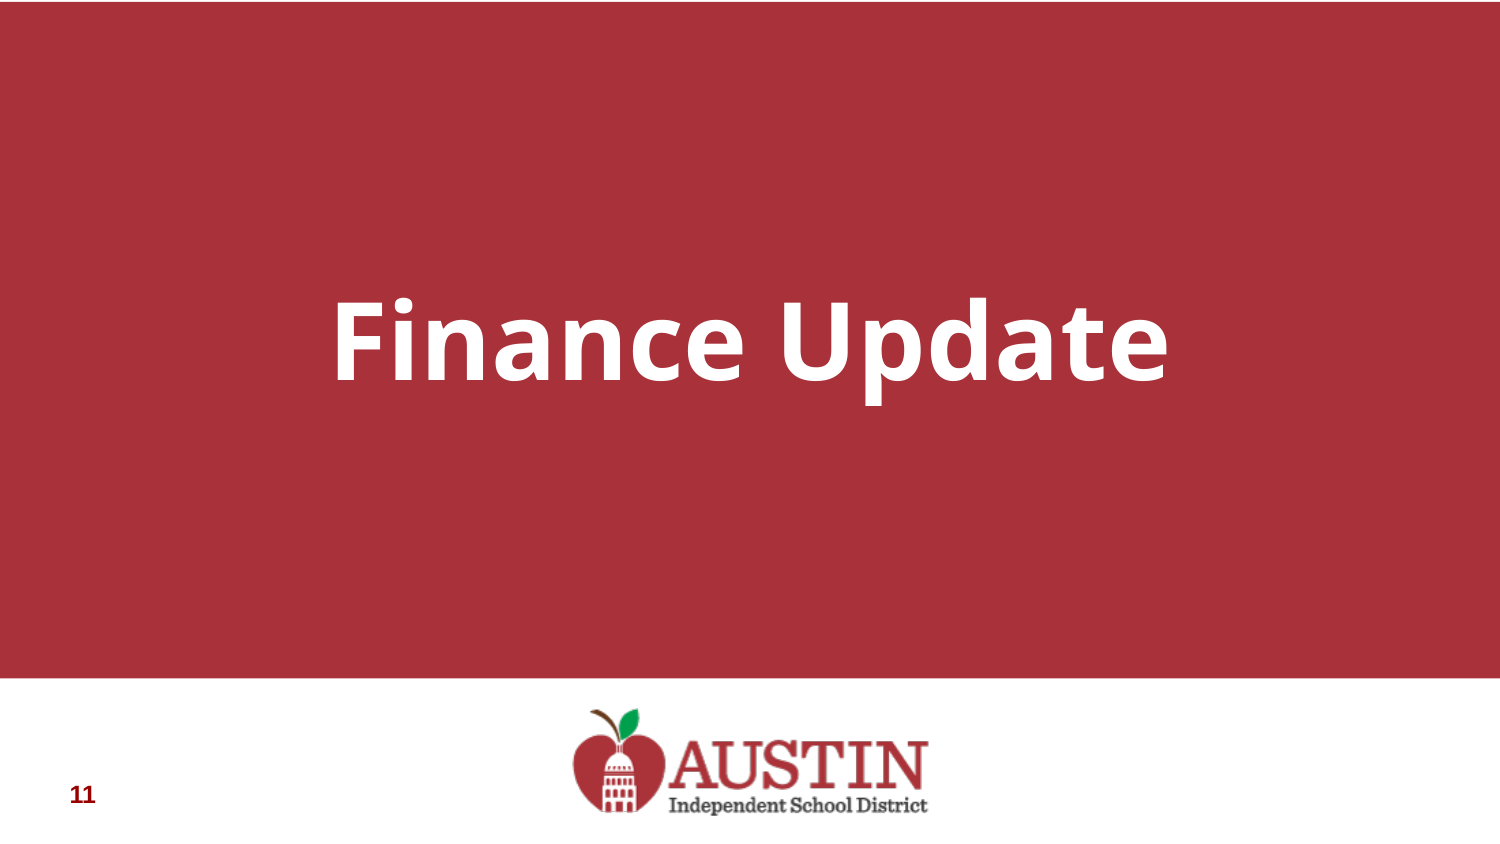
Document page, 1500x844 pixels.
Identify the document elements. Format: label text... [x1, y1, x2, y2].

slide_number ‹#› [21, 761, 112, 827]
text_box [0, 1, 1500, 679]
picture [565, 692, 934, 831]
title Finance Update [51, 29, 1449, 644]
